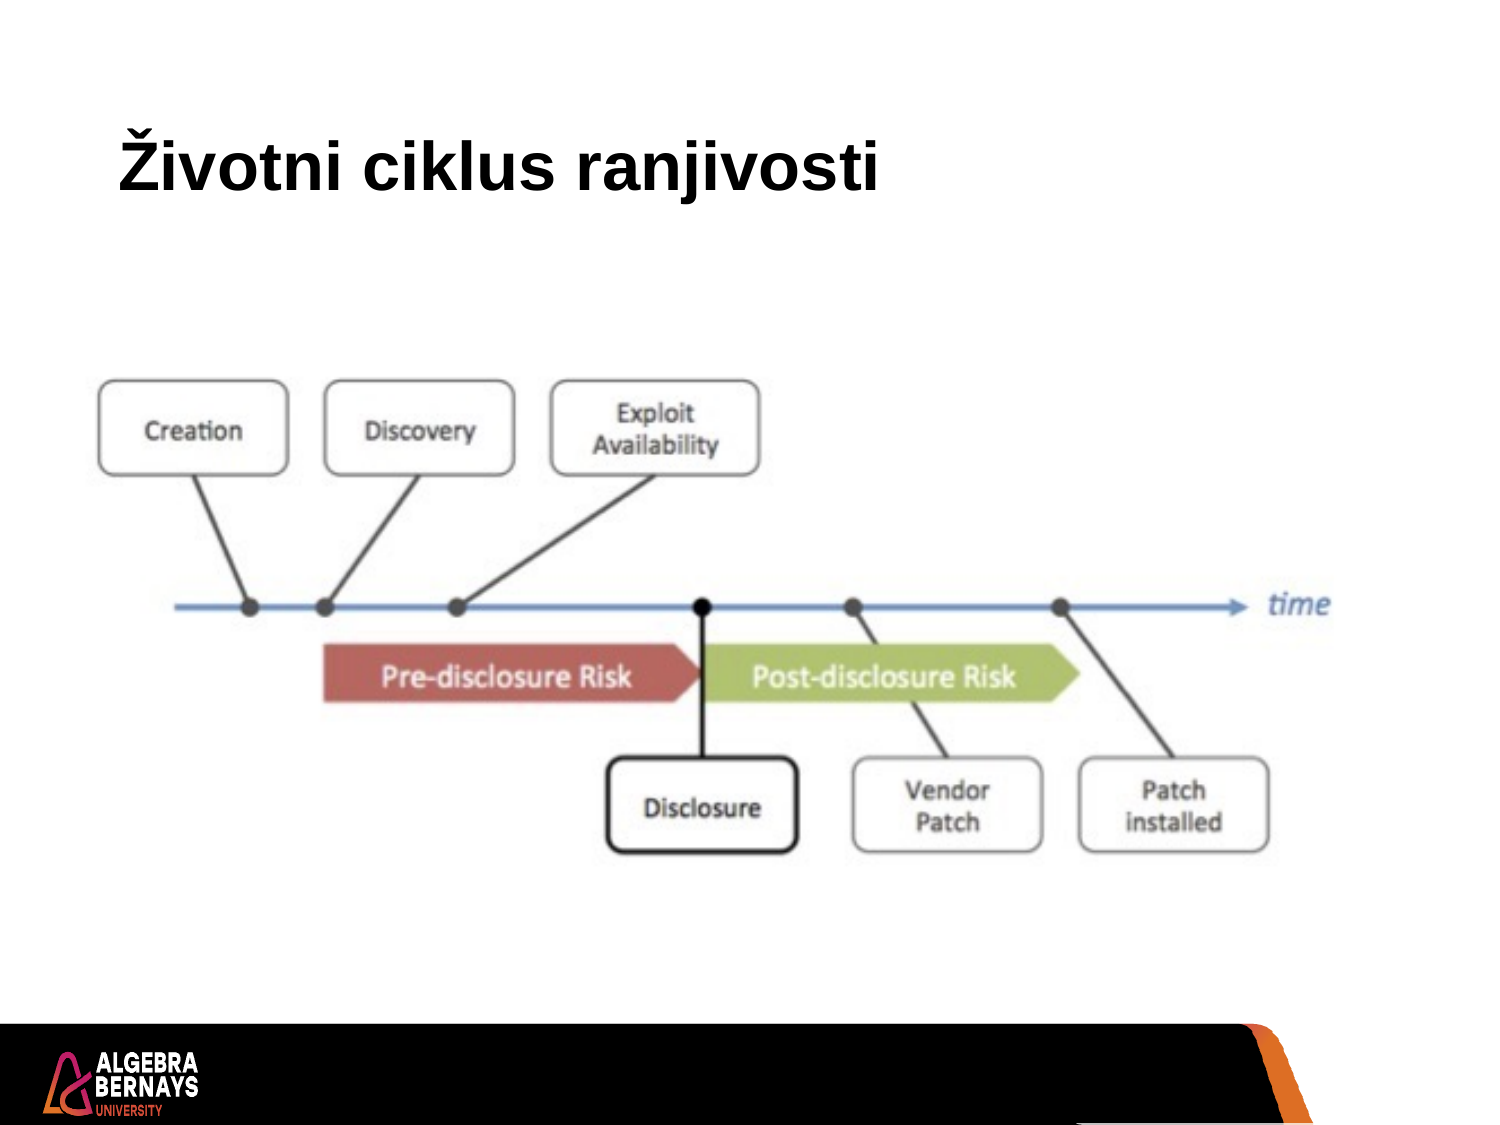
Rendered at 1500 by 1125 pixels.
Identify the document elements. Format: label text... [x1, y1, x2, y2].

title Životni ciklus ranjivosti [103, 59, 1397, 278]
picture [0, 1023, 1468, 1125]
picture [69, 360, 1397, 869]
